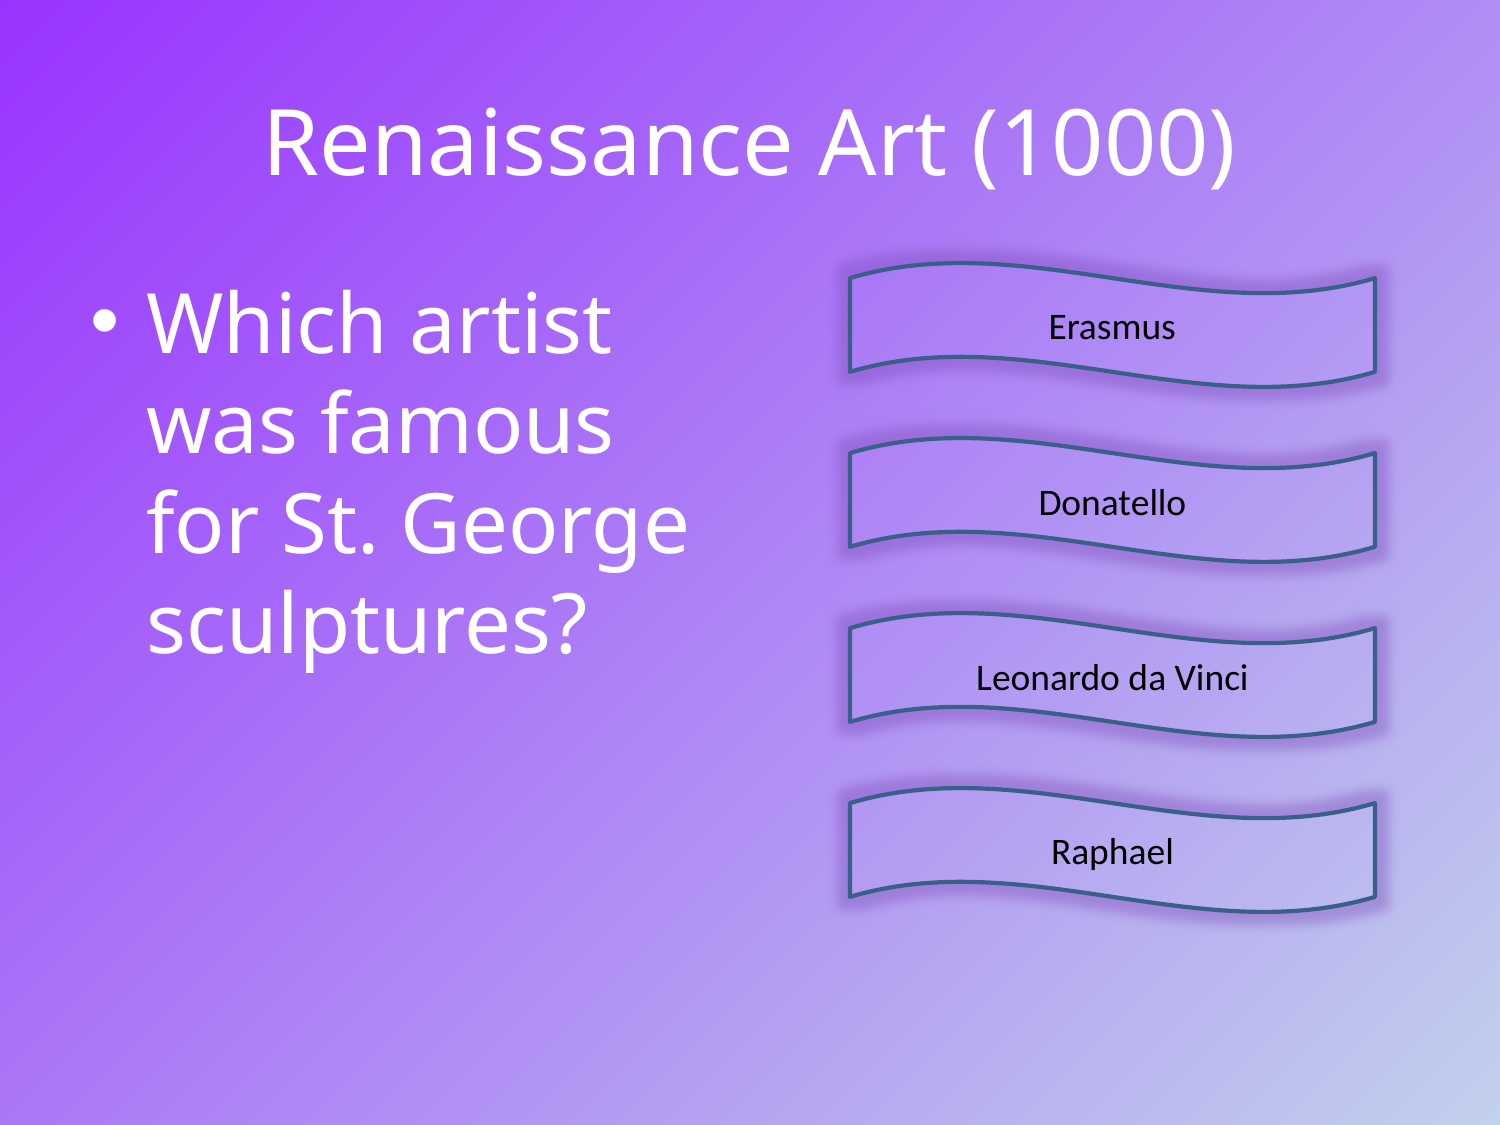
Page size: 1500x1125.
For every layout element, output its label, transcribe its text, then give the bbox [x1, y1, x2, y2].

title Renaissance Art (1000) [75, 45, 1425, 233]
list Which artist was famous for St. George sculptures? [75, 262, 738, 1005]
text_box Leonardo da Vinci [847, 611, 1378, 740]
text_box Donatello [847, 435, 1378, 564]
text_box Raphael [847, 785, 1378, 915]
text_box Erasmus [847, 260, 1378, 390]
